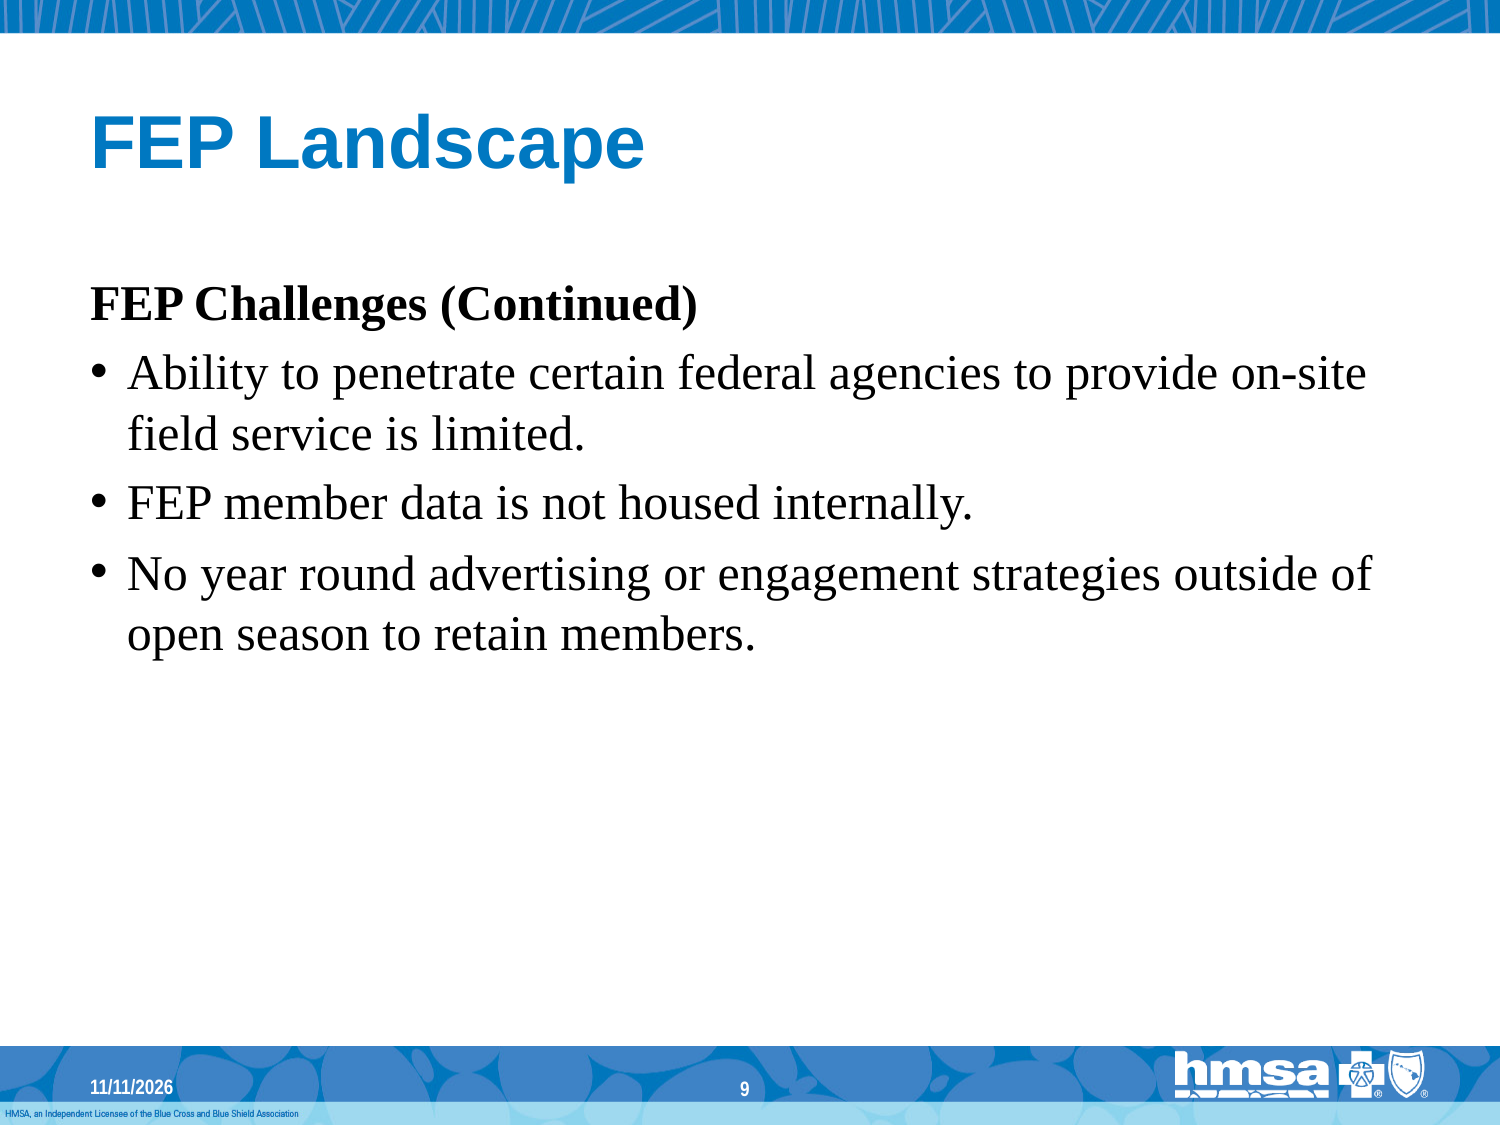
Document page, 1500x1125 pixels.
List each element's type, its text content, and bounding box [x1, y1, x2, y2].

picture [0, 0, 1500, 34]
picture [0, 1046, 1500, 1125]
list FEP Challenges (Continued) Ability to penetrate certain federal agencies to provide on-site field service is limited. FEP member data is not housed internally. No year round advertising or engagement strategies outside of open season to retain members. [75, 262, 1425, 1005]
title FEP Landscape [75, 45, 1425, 233]
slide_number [75, 1059, 425, 1113]
slide_number 9 [725, 1064, 1075, 1113]
